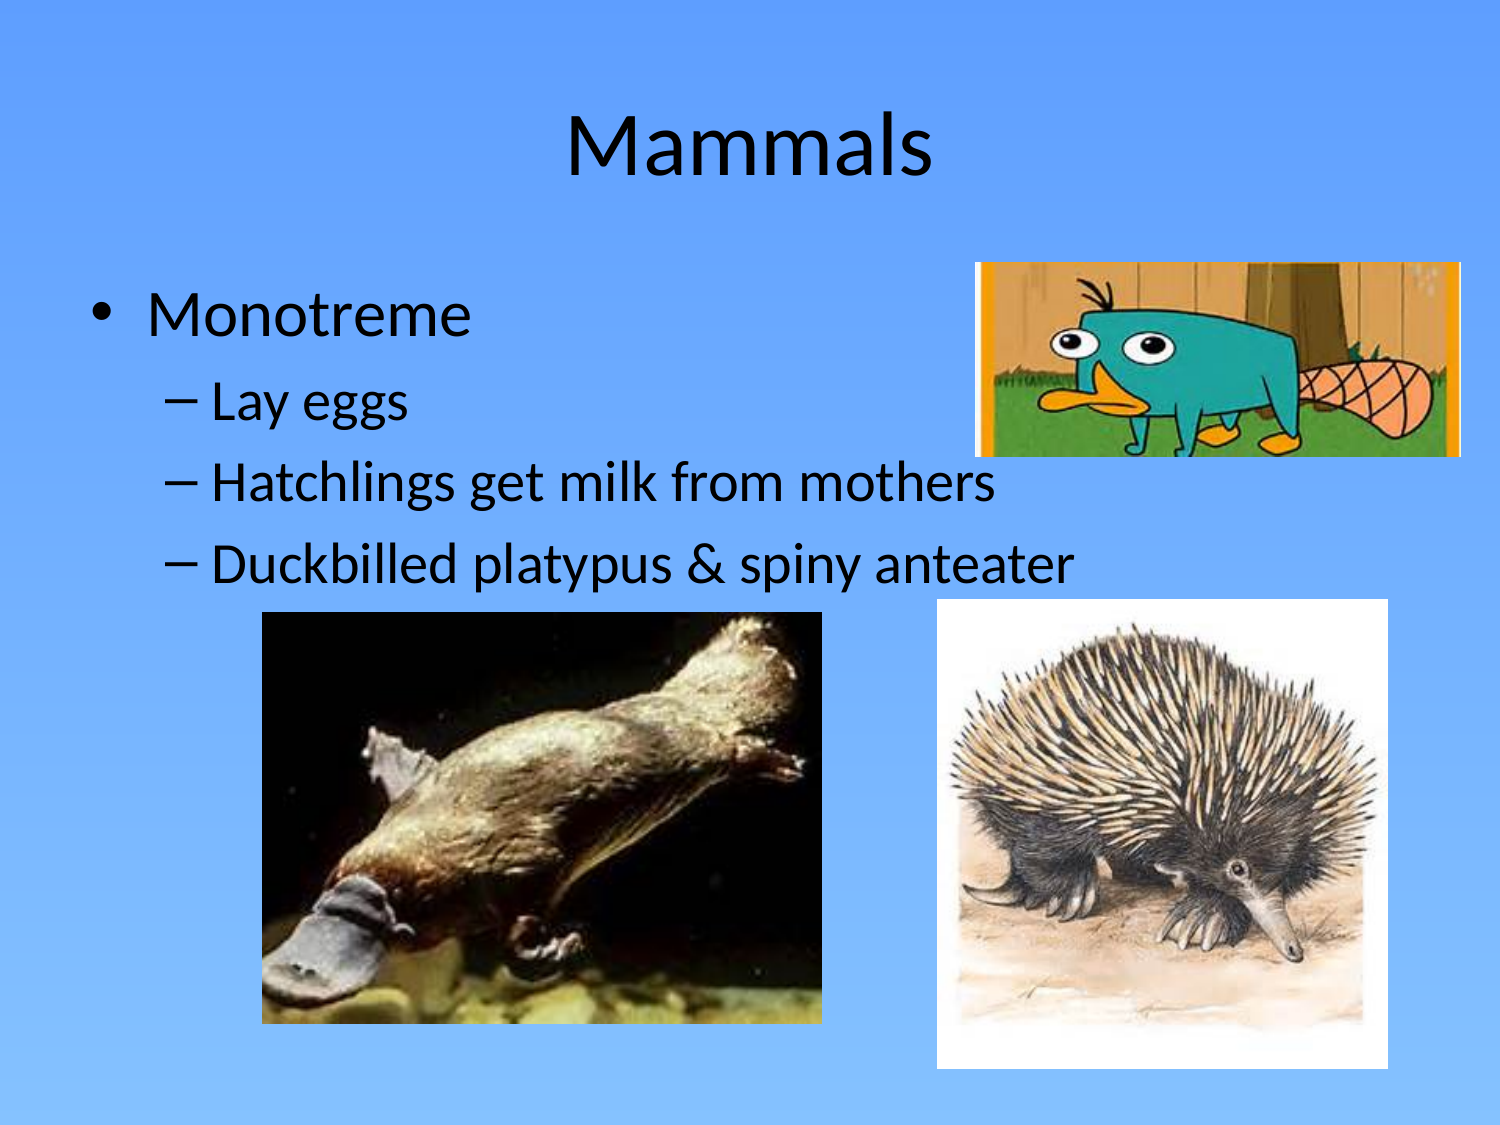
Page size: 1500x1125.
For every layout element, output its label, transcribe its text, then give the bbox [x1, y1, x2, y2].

list Monotreme Lay eggs Hatchlings get milk from mothers Duckbilled platypus & spiny anteater [75, 262, 1425, 663]
picture [262, 612, 823, 1024]
picture [974, 262, 1462, 457]
picture [937, 599, 1388, 1069]
title Mammals [75, 45, 1425, 233]
